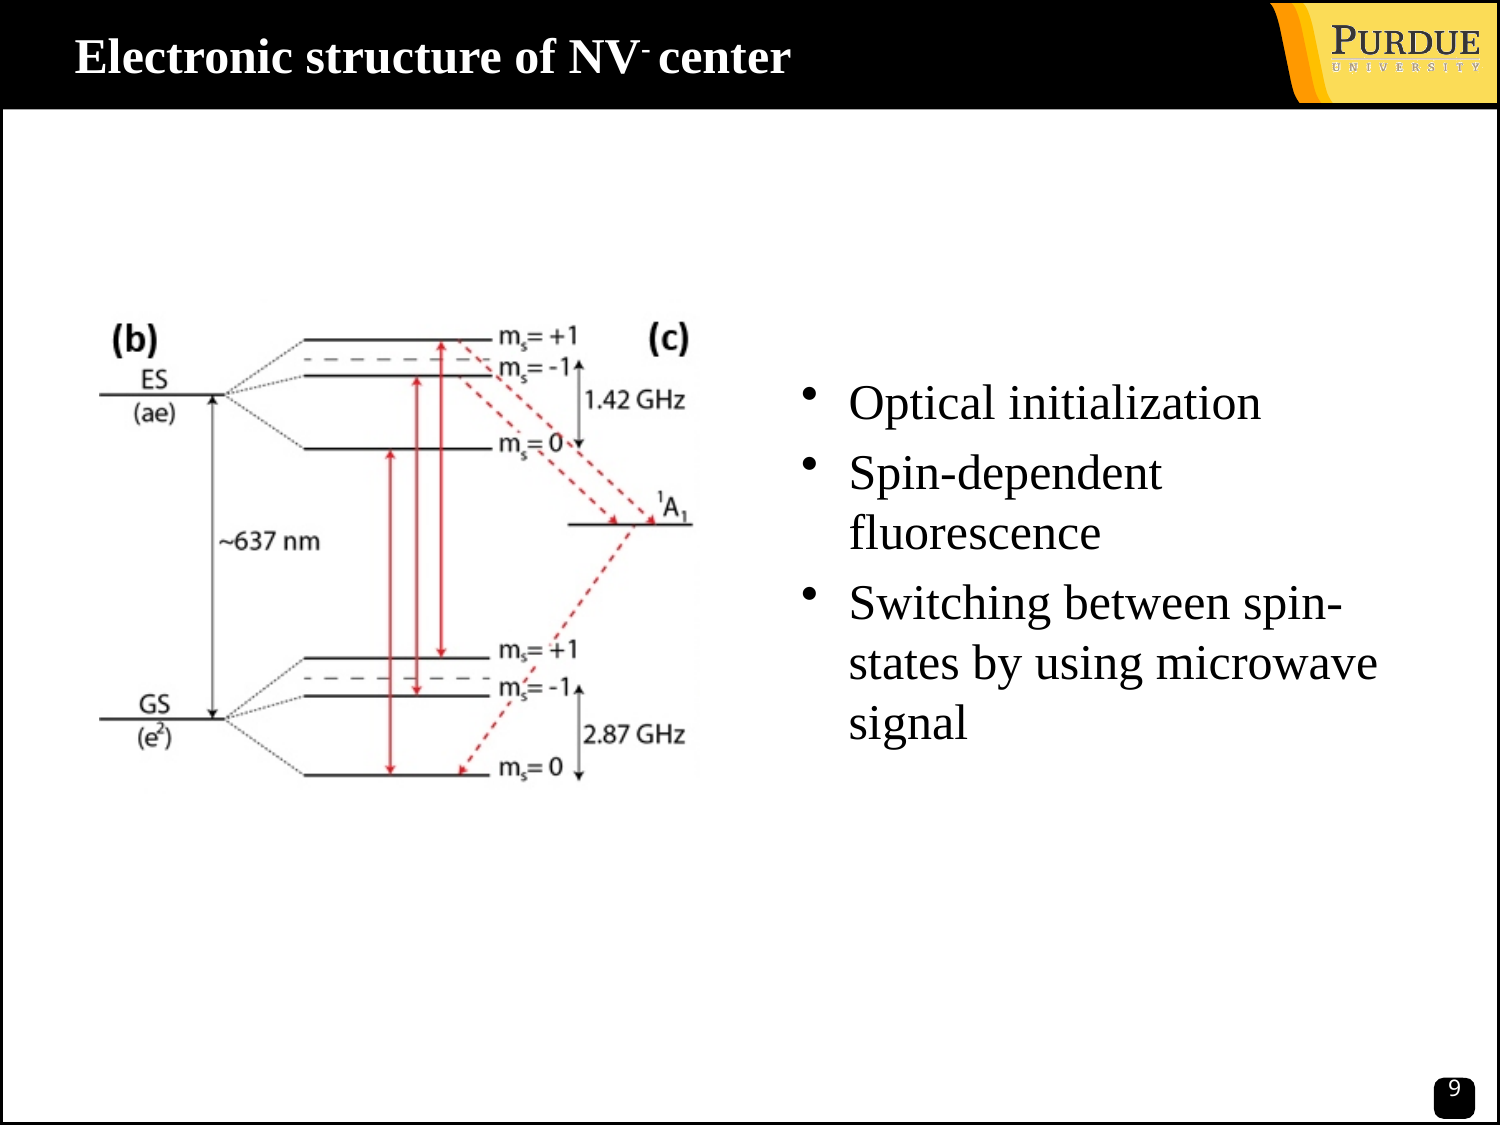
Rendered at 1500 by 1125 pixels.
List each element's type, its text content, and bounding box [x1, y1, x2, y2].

picture [99, 299, 701, 795]
title Electronic structure of NV- center [5, 19, 1263, 88]
picture [1323, 20, 1489, 75]
text_box Optical initialization Spin-dependent fluorescence Switching between spin-states by using microwave signal [786, 362, 1438, 758]
